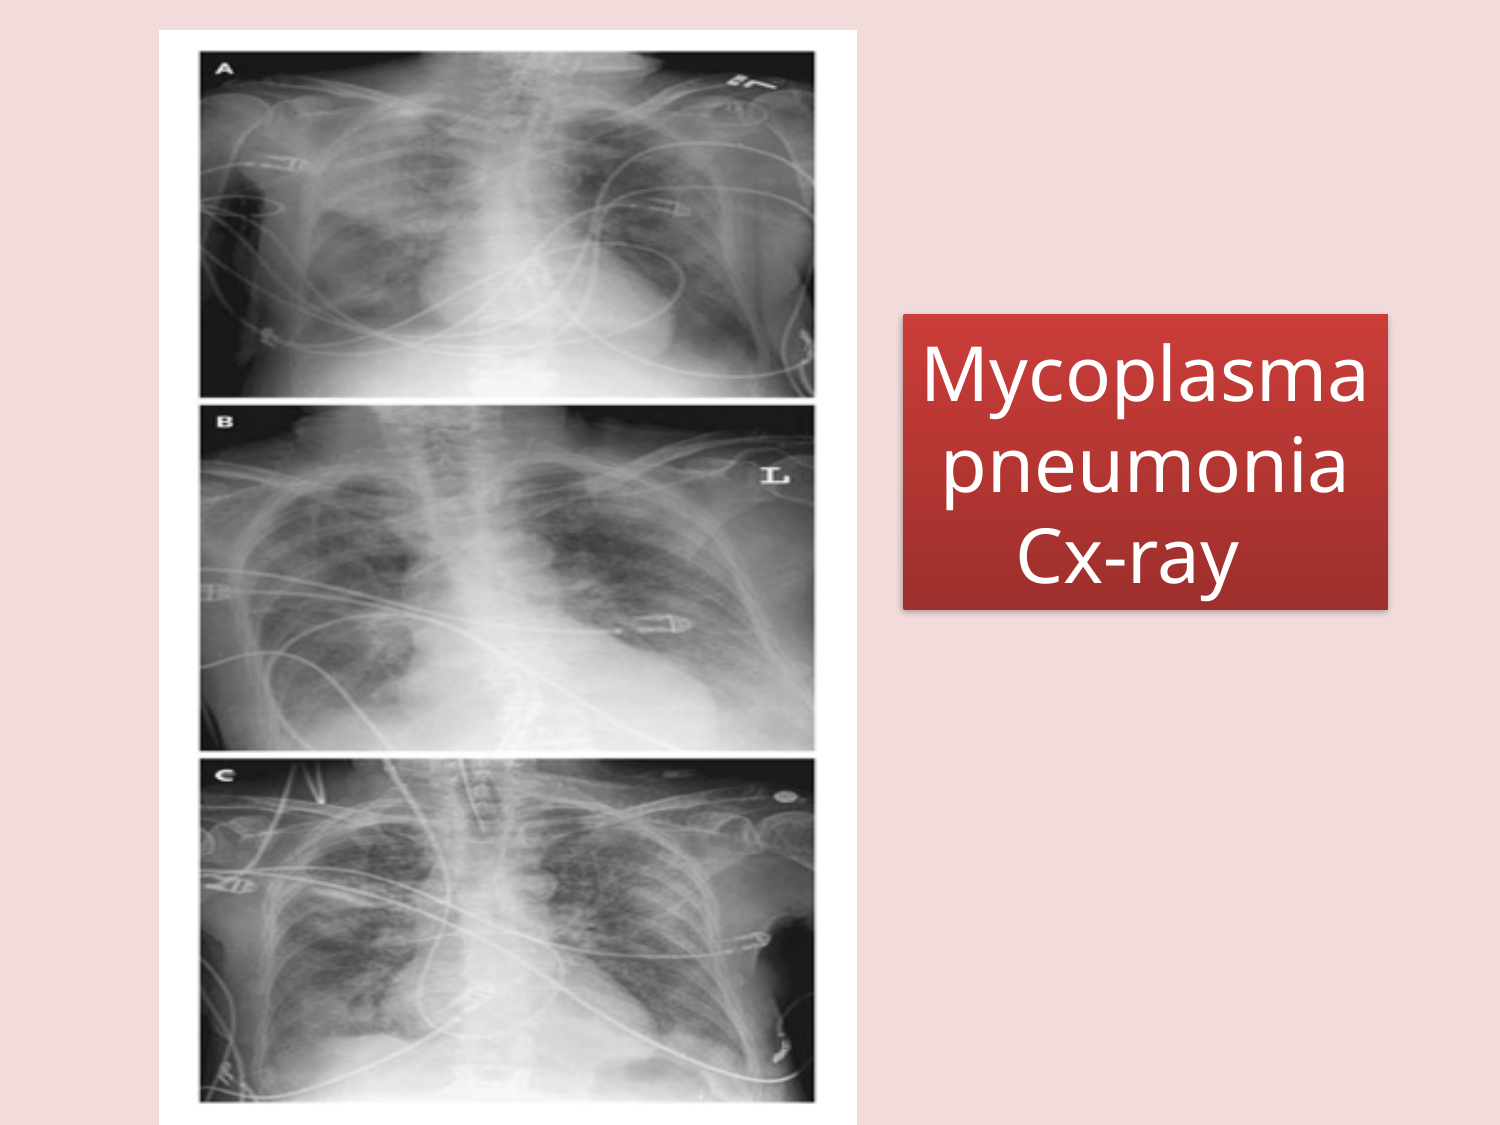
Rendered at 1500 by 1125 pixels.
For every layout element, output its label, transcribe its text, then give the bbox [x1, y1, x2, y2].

title Mycoplasma pneumonia Cx-ray [903, 314, 1388, 610]
picture [159, 30, 857, 1125]
